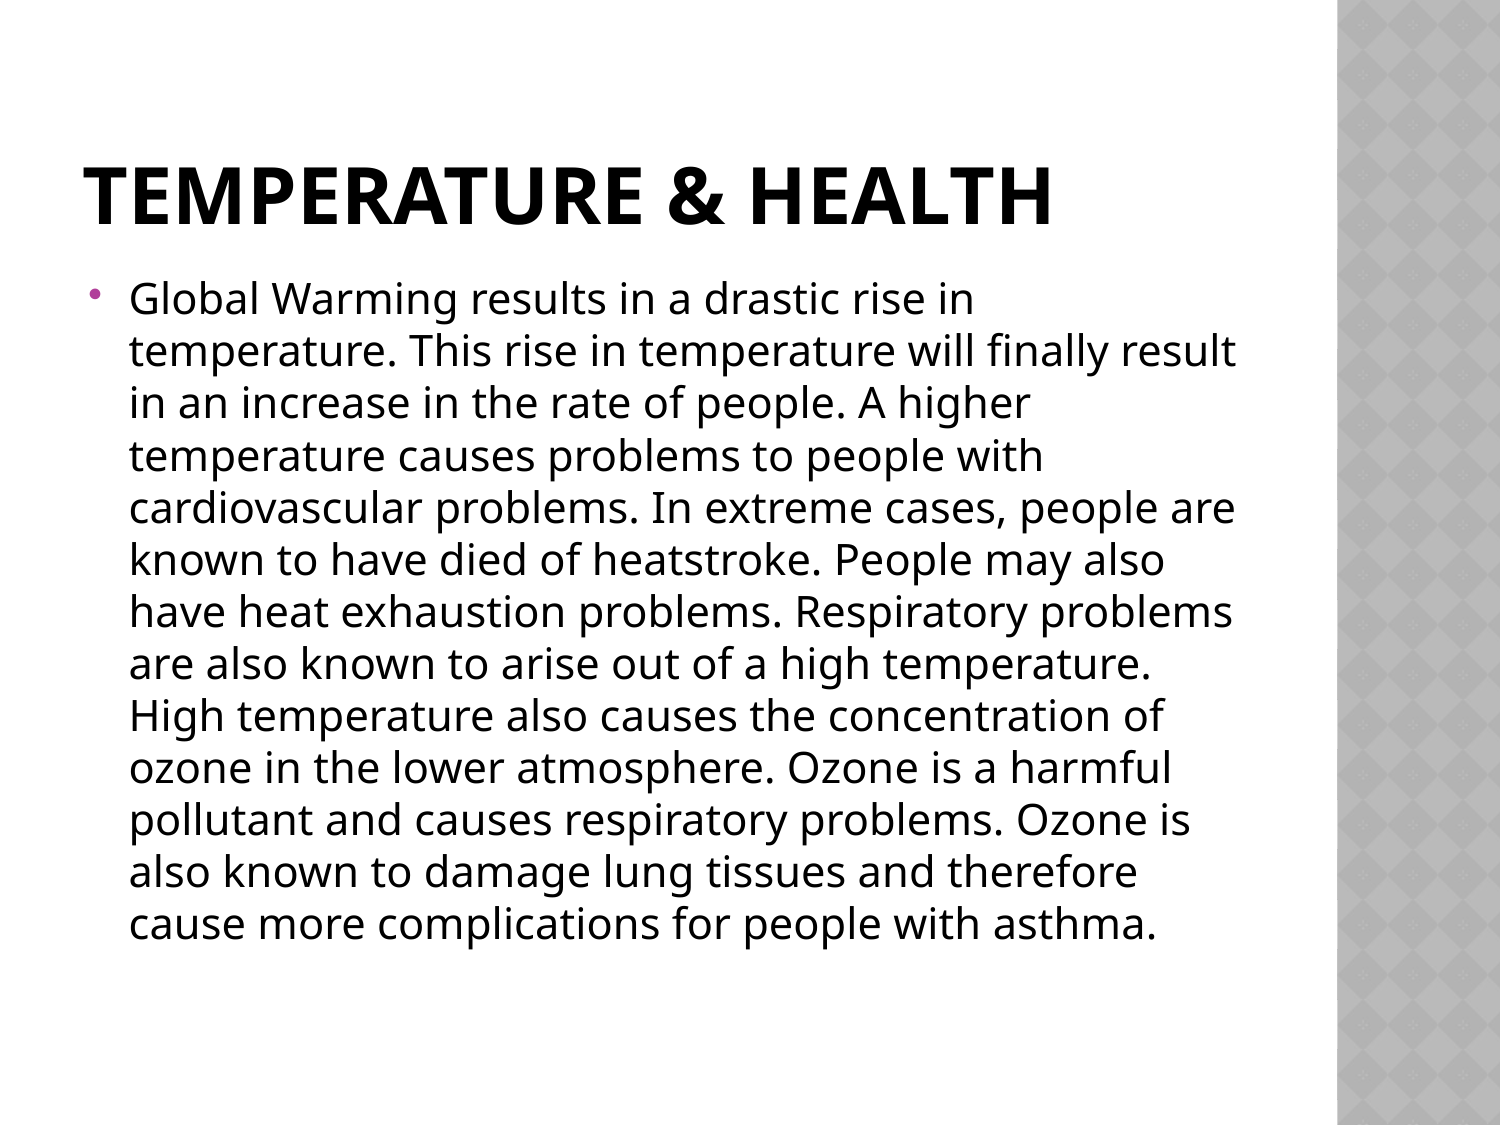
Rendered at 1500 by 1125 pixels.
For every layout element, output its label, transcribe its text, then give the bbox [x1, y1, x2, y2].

title Temperature & Health [75, 52, 1263, 240]
list Global Warming results in a drastic rise in temperature. This rise in temperature will finally result in an increase in the rate of people. A higher temperature causes problems to people with cardiovascular problems. In extreme cases, people are known to have died of heatstroke. People may also have heat exhaustion problems. Respiratory problems are also known to arise out of a high temperature. High temperature also causes the concentration of ozone in the lower atmosphere. Ozone is a harmful pollutant and causes respiratory problems. Ozone is also known to damage lung tissues and therefore cause more complications for people with asthma. [75, 264, 1263, 1059]
